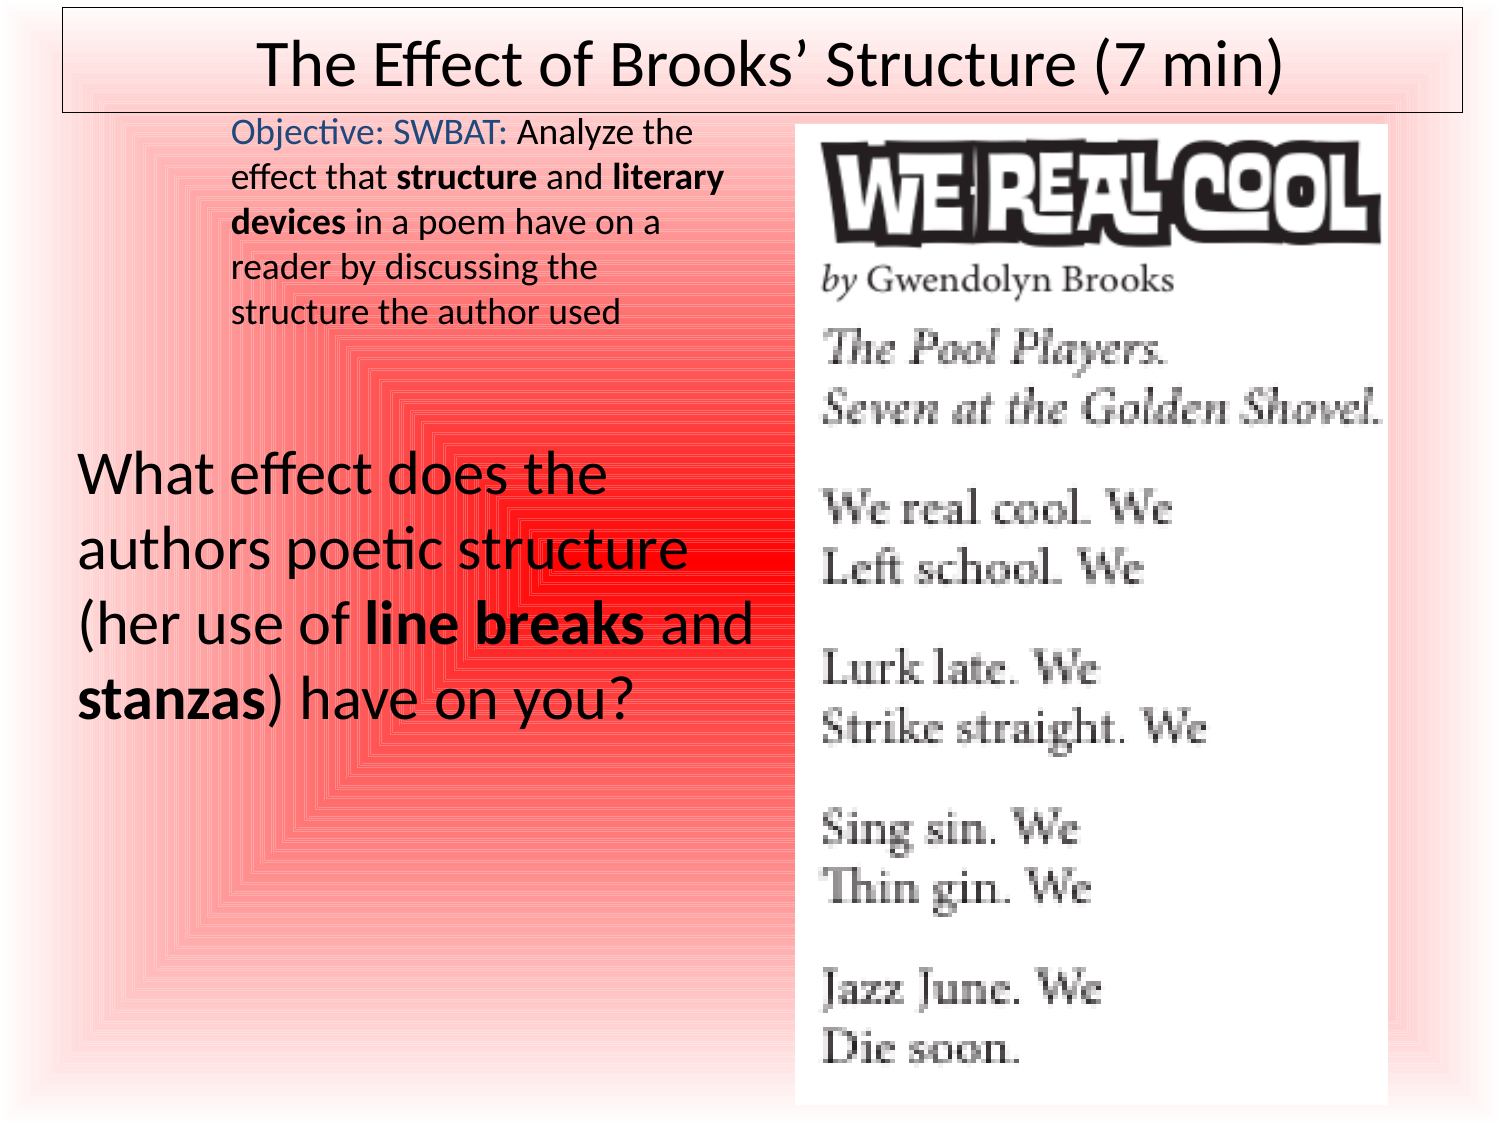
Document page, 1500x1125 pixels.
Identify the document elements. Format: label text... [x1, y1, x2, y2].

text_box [795, 124, 1388, 1105]
title The Effect of Brooks’ Structure (7 min) [62, 7, 1463, 113]
text_box What effect does the authors poetic structure (her use of line breaks and stanzas) have on you? [62, 424, 775, 740]
text_box Objective: SWBAT: Analyze the effect that structure and literary devices in a poem have on a reader by discussing the structure the author used [37, 99, 750, 340]
